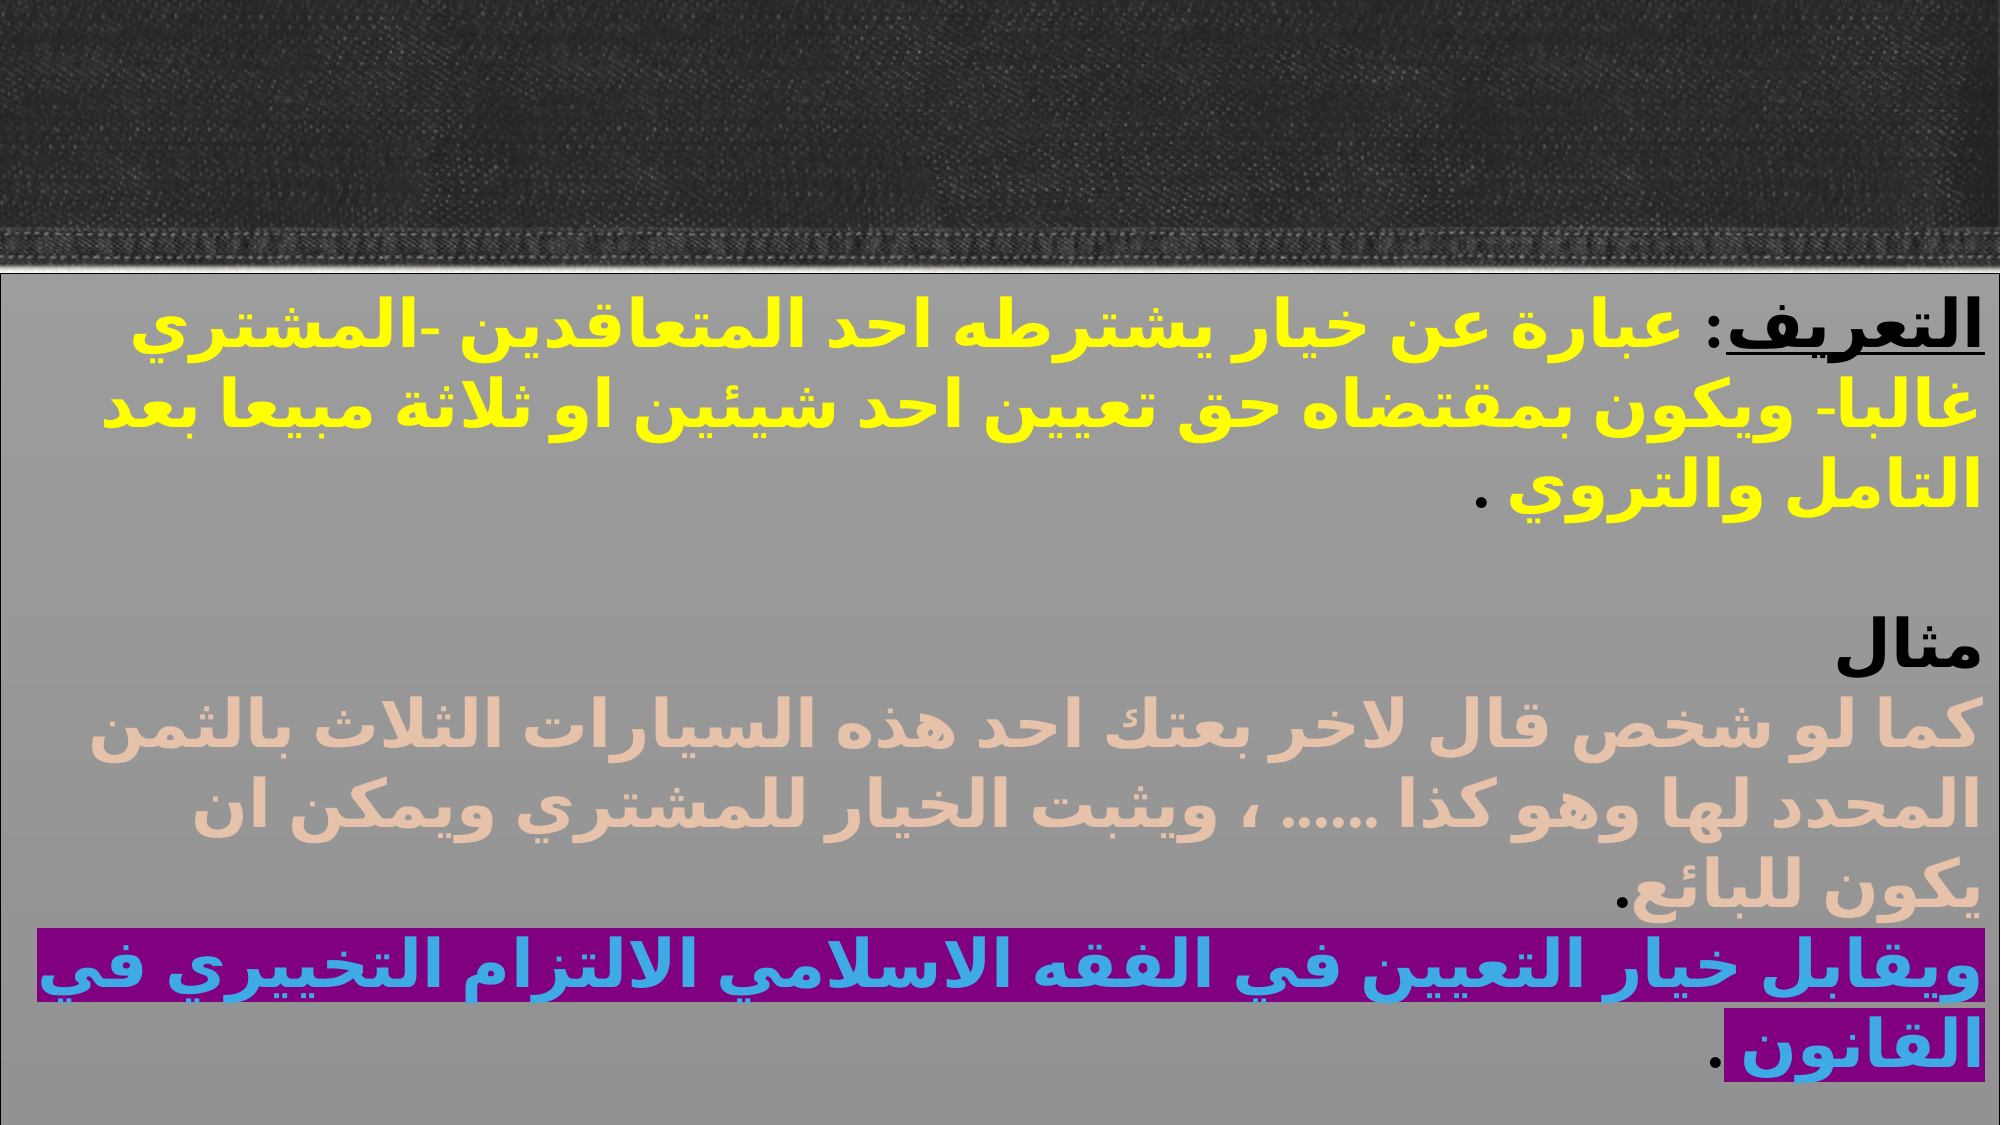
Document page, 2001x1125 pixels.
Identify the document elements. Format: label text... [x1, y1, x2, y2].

text_box التعريف: عبارة عن خيار يشترطه احد المتعاقدين -المشتري غالبا- ويكون بمقتضاه حق تعيين احد شيئين او ثلاثة مبيعا بعد التامل والتروي . مثال كما لو شخص قال لاخر بعتك احد هذه السيارات الثلاث بالثمن المحدد لها وهو كذا ...... ، ويثبت الخيار للمشتري ويمكن ان يكون للبائع. ويقابل خيار التعيين في الفقه الاسلامي الالتزام التخييري في القانون . واجاز خيار التعيين الحنفية خلافا للجمهور الذي منعه . [0, 273, 2000, 1125]
picture [0, 0, 2000, 273]
